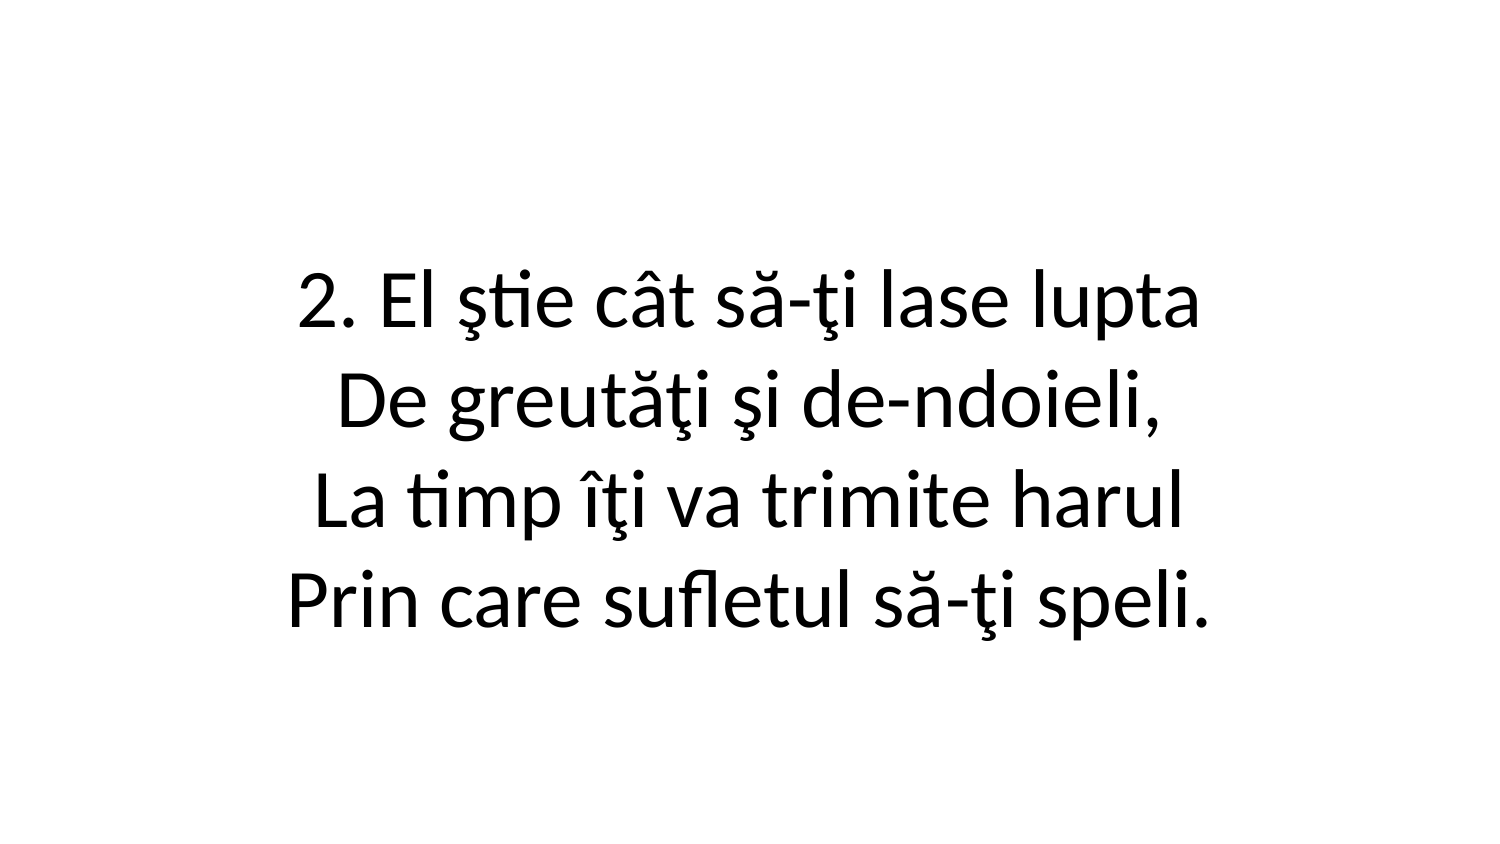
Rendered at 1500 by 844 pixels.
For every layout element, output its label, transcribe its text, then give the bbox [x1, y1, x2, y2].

text_box 2. El ştie cât să-ţi lase lupta De greutăţi şi de-ndoieli, La timp îţi va trimite harul Prin care sufletul să-ţi speli. [271, 192, 1229, 652]
